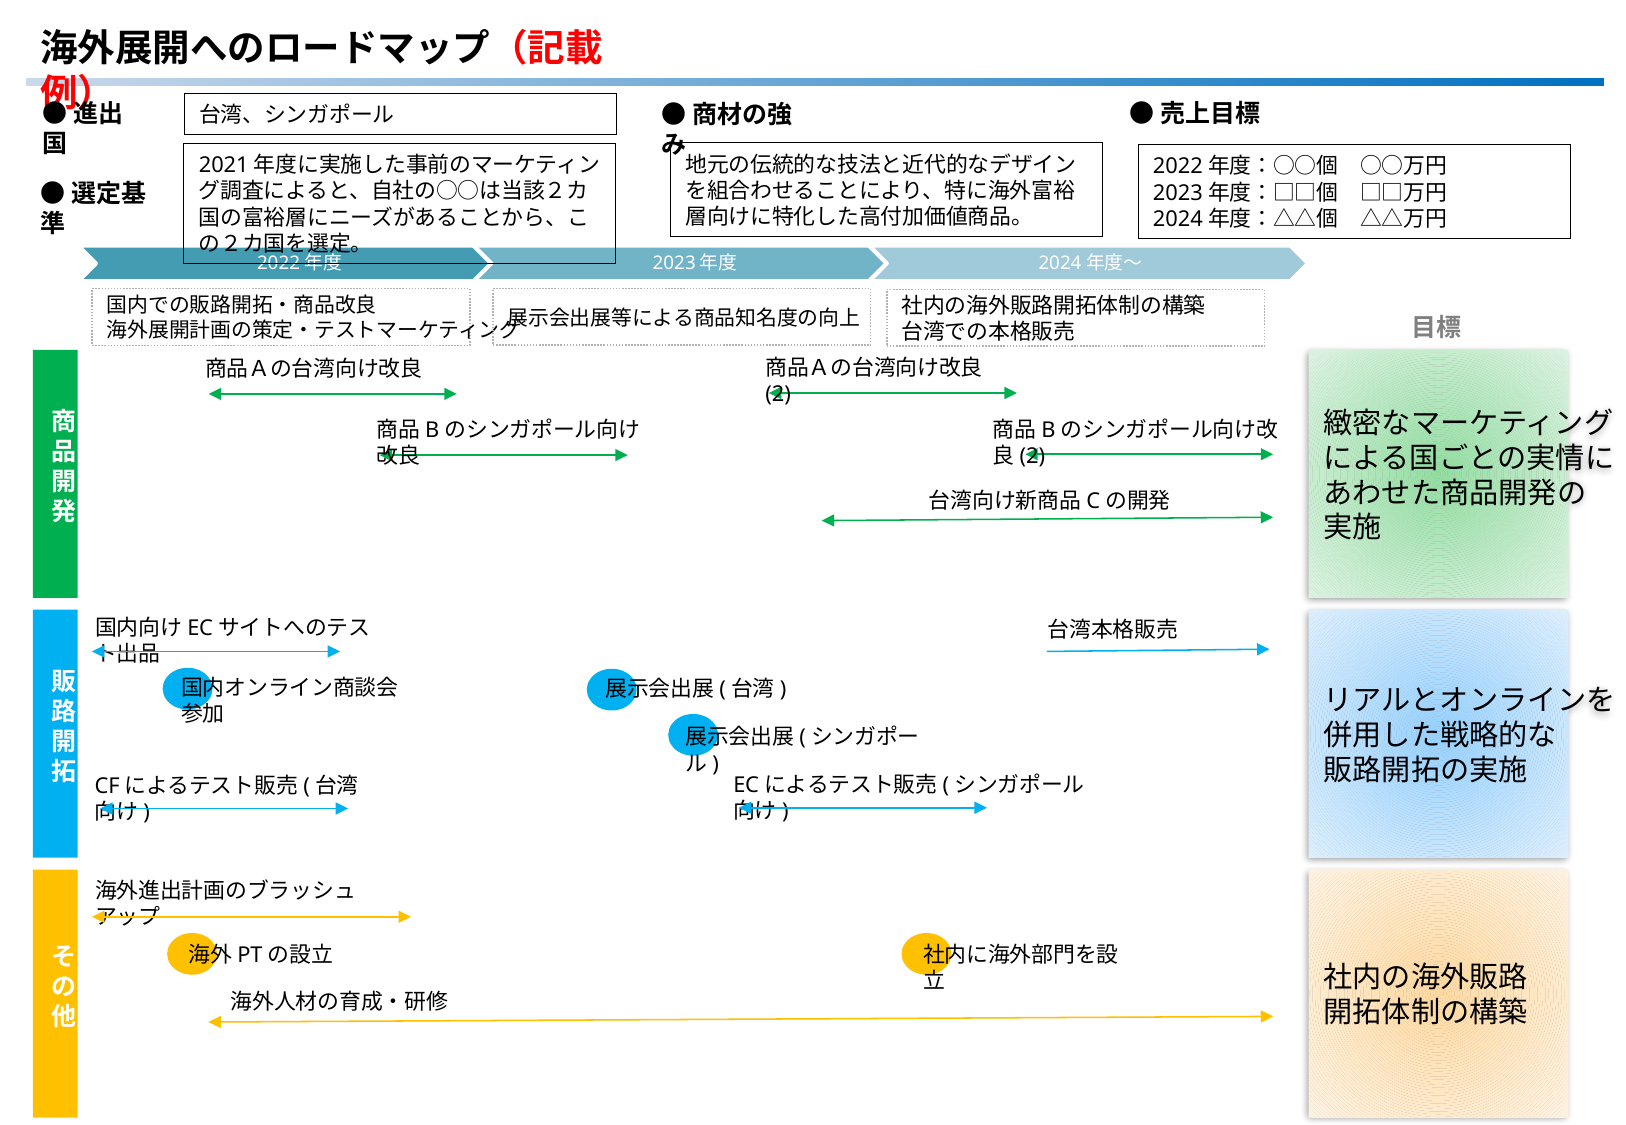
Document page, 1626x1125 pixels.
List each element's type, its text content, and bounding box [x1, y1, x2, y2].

text_box 台湾、シンガポール [184, 93, 617, 135]
text_box ECによるテスト販売(シンガポール向け) [718, 763, 1103, 831]
text_box 商品Bのシンガポール向け改良 [361, 408, 659, 476]
text_box [32, 869, 78, 1118]
text_box [32, 609, 78, 858]
text_box 国内向けECサイトへのテスト出品 [80, 606, 400, 674]
text_box 商品Ａの台湾向け改良(2) [750, 346, 1026, 414]
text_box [208, 1016, 1274, 1023]
text_box 海外進出計画のブラッシュアップ [80, 869, 400, 937]
text_box 海外人材の育成・研修 [216, 980, 536, 1014]
text_box 2021年度に実施した事前のマーケティング調査によると、自社の○○は当該２カ国の富裕層にニーズがあることから、この２カ国を選定。 [183, 143, 616, 243]
text_box 国内オンライン商談会参加 [166, 666, 435, 734]
text_box 商品Bのシンガポール向け改良(2) [977, 407, 1309, 475]
text_box ●進出国 [27, 90, 162, 166]
text_box 商品開発 [36, 398, 78, 550]
text_box ●選定基準 [25, 170, 183, 245]
text_box 社内の海外販路 開拓体制の構築 [1308, 869, 1569, 1118]
text_box その他 [36, 933, 78, 1055]
text_box 目標 [1397, 304, 1480, 350]
text_box 展示会出展等による商品知名度の向上 [492, 290, 871, 346]
text_box [901, 939, 908, 968]
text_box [1046, 648, 1270, 652]
text_box [586, 679, 590, 700]
text_box ●商材の強み [647, 90, 829, 166]
text_box 社内の海外販路開拓体制の構築 台湾での本格販売 [886, 290, 1265, 347]
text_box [77, 245, 1309, 282]
text_box 2022年度：○○個 ○○万円 2023年度：□□個 □□万円 2024年度：△△個 △△万円 [1138, 144, 1571, 239]
text_box [648, 78, 1604, 86]
text_box 販路開拓 [36, 658, 78, 810]
text_box 台湾本格販売 [1032, 608, 1197, 650]
text_box 地元の伝統的な技法と近代的なデザインを組合わせることにより、特に海外富裕層向けに特化した高付加価値商品。 [670, 142, 1103, 237]
text_box CFによるテスト販売(台湾向け) [79, 764, 388, 832]
text_box 展示会出展(台湾) [590, 667, 829, 709]
text_box [32, 349, 78, 598]
text_box 緻密なマーケティング による国ごとの実情に あわせた商品開発の 実施 [1308, 349, 1569, 599]
text_box 展示会出展(シンガポール) [670, 715, 941, 784]
text_box 社内に海外部門を設立 [908, 933, 1155, 1001]
text_box 商品Ａの台湾向け改良 [190, 347, 465, 389]
text_box 海外展開へのロードマップ（記載例） [25, 16, 648, 122]
text_box リアルとオンラインを 併用した戦略的な 販路開拓の実施 [1308, 609, 1569, 858]
text_box ●売上目標 [1114, 90, 1297, 136]
text_box 台湾向け新商品Cの開発 [914, 479, 1212, 515]
text_box 国内での販路開拓・商品改良 海外展開計画の策定・テストマーケティング [92, 290, 470, 346]
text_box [821, 517, 1274, 521]
text_box [162, 678, 166, 700]
text_box [167, 940, 173, 968]
text_box 海外PTの設立 [173, 933, 350, 974]
